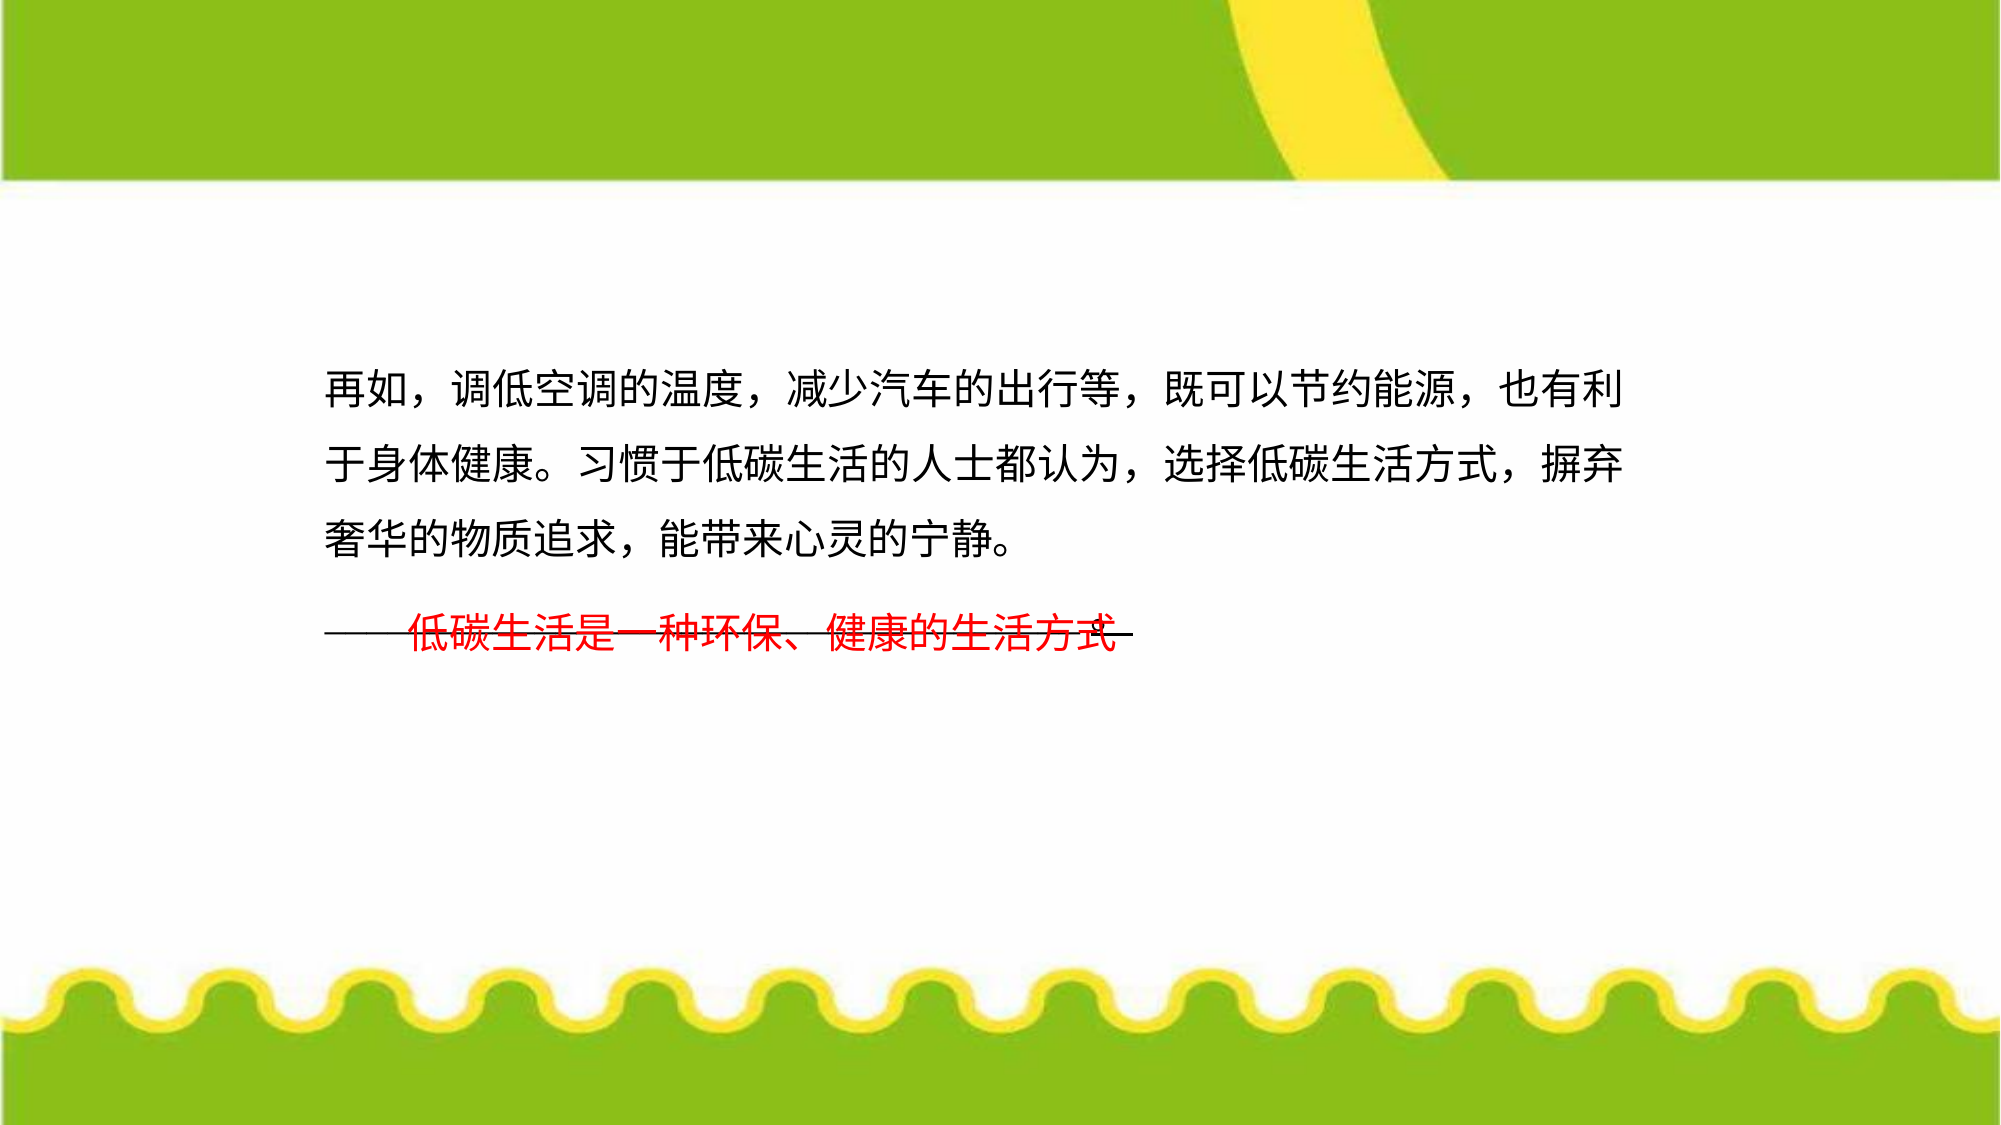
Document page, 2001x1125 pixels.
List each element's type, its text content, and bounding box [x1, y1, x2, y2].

picture [0, 0, 2001, 1125]
text_box 再如，调低空调的温度，减少汽车的出行等，既可以节约能源，也有利于身体健康。习惯于低碳生活的人士都认为，选择低碳生活方式，摒弃奢华的物质追求，能带来心灵的宁静。 ____________________________________。 [310, 330, 1639, 645]
text_box 低碳生活是一种环保、健康的生活方式 [393, 599, 1133, 665]
